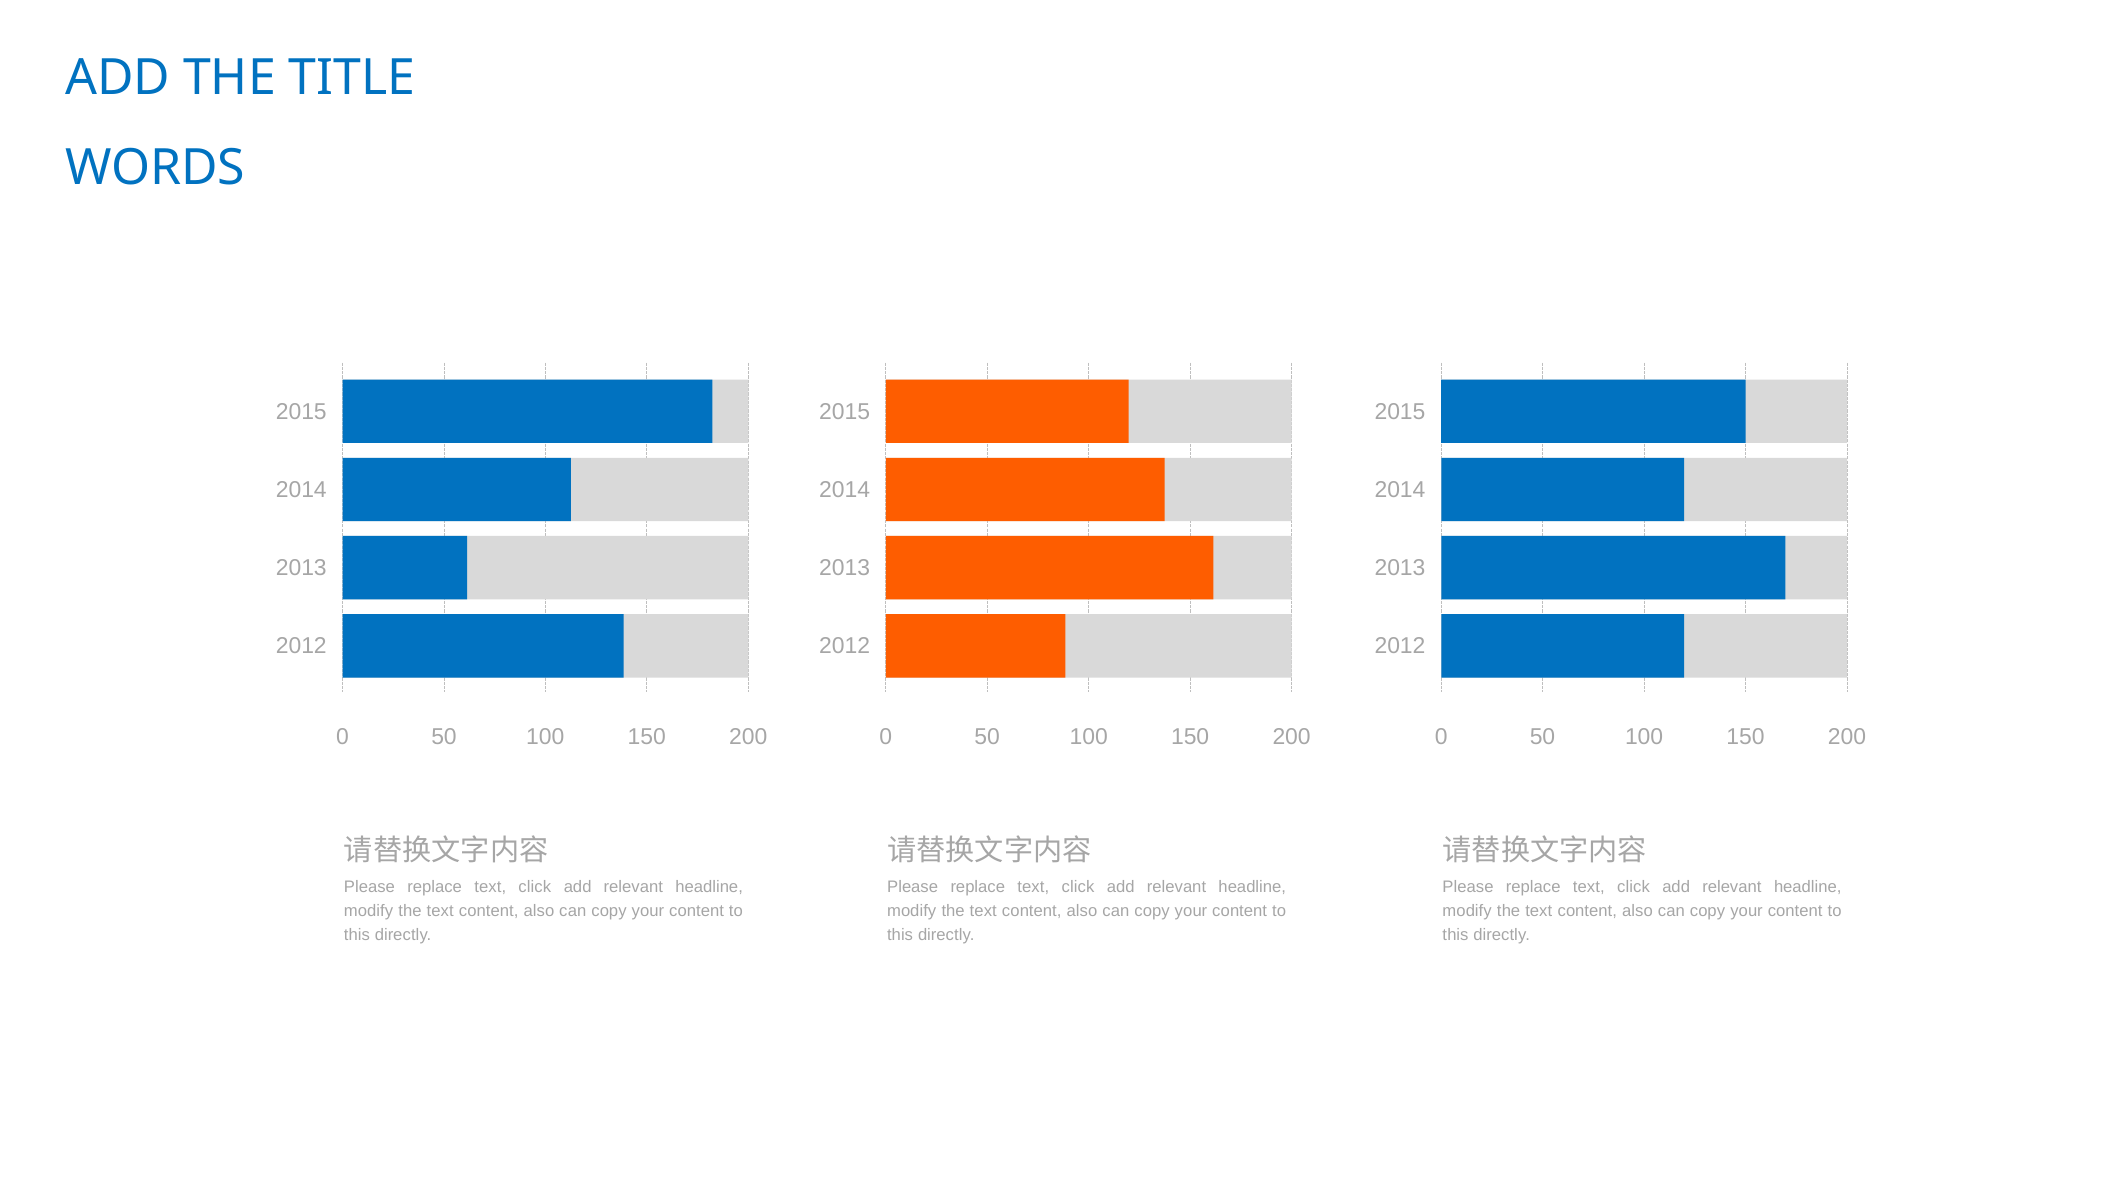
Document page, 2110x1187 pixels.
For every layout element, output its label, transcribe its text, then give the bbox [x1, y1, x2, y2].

text_box Please replace text, click add relevant headline, modify the text content, also can copy your content to this directly. [887, 871, 1287, 944]
text_box 请替换文字内容 [1442, 823, 1716, 866]
text_box 请替换文字内容 [887, 823, 1161, 866]
text_box Please replace text, click add relevant headline, modify the text content, also can copy your content to this directly. [1442, 871, 1843, 944]
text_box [1358, 362, 1882, 758]
text_box Please replace text, click add relevant headline, modify the text content, also can copy your content to this directly. [343, 871, 744, 944]
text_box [260, 362, 783, 758]
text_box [803, 362, 1327, 758]
text_box 请替换文字内容 [343, 823, 617, 866]
text_box ADD THE TITLE WORDS [50, 7, 583, 202]
